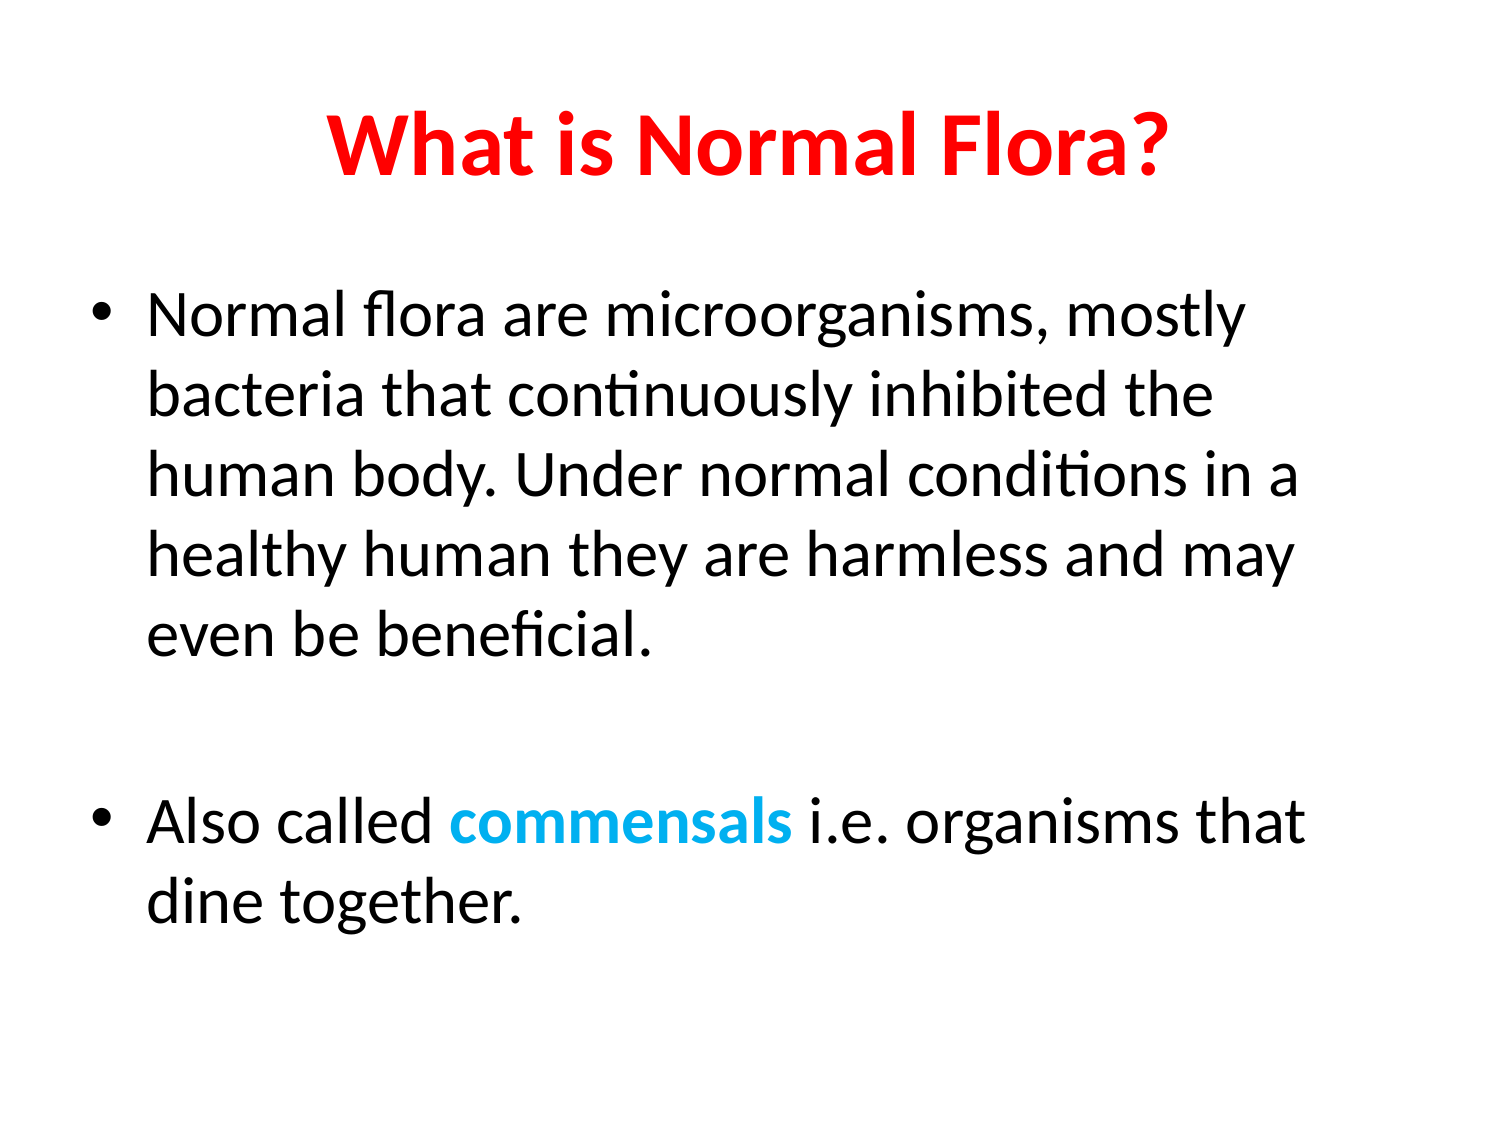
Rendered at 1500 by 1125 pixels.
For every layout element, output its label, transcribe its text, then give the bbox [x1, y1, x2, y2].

list Normal flora are microorganisms, mostly bacteria that continuously inhibited the human body. Under normal conditions in a healthy human they are harmless and may even be beneficial. Also called commensals i.e. organisms that dine together. [75, 262, 1425, 1005]
title What is Normal Flora? [75, 45, 1425, 233]
